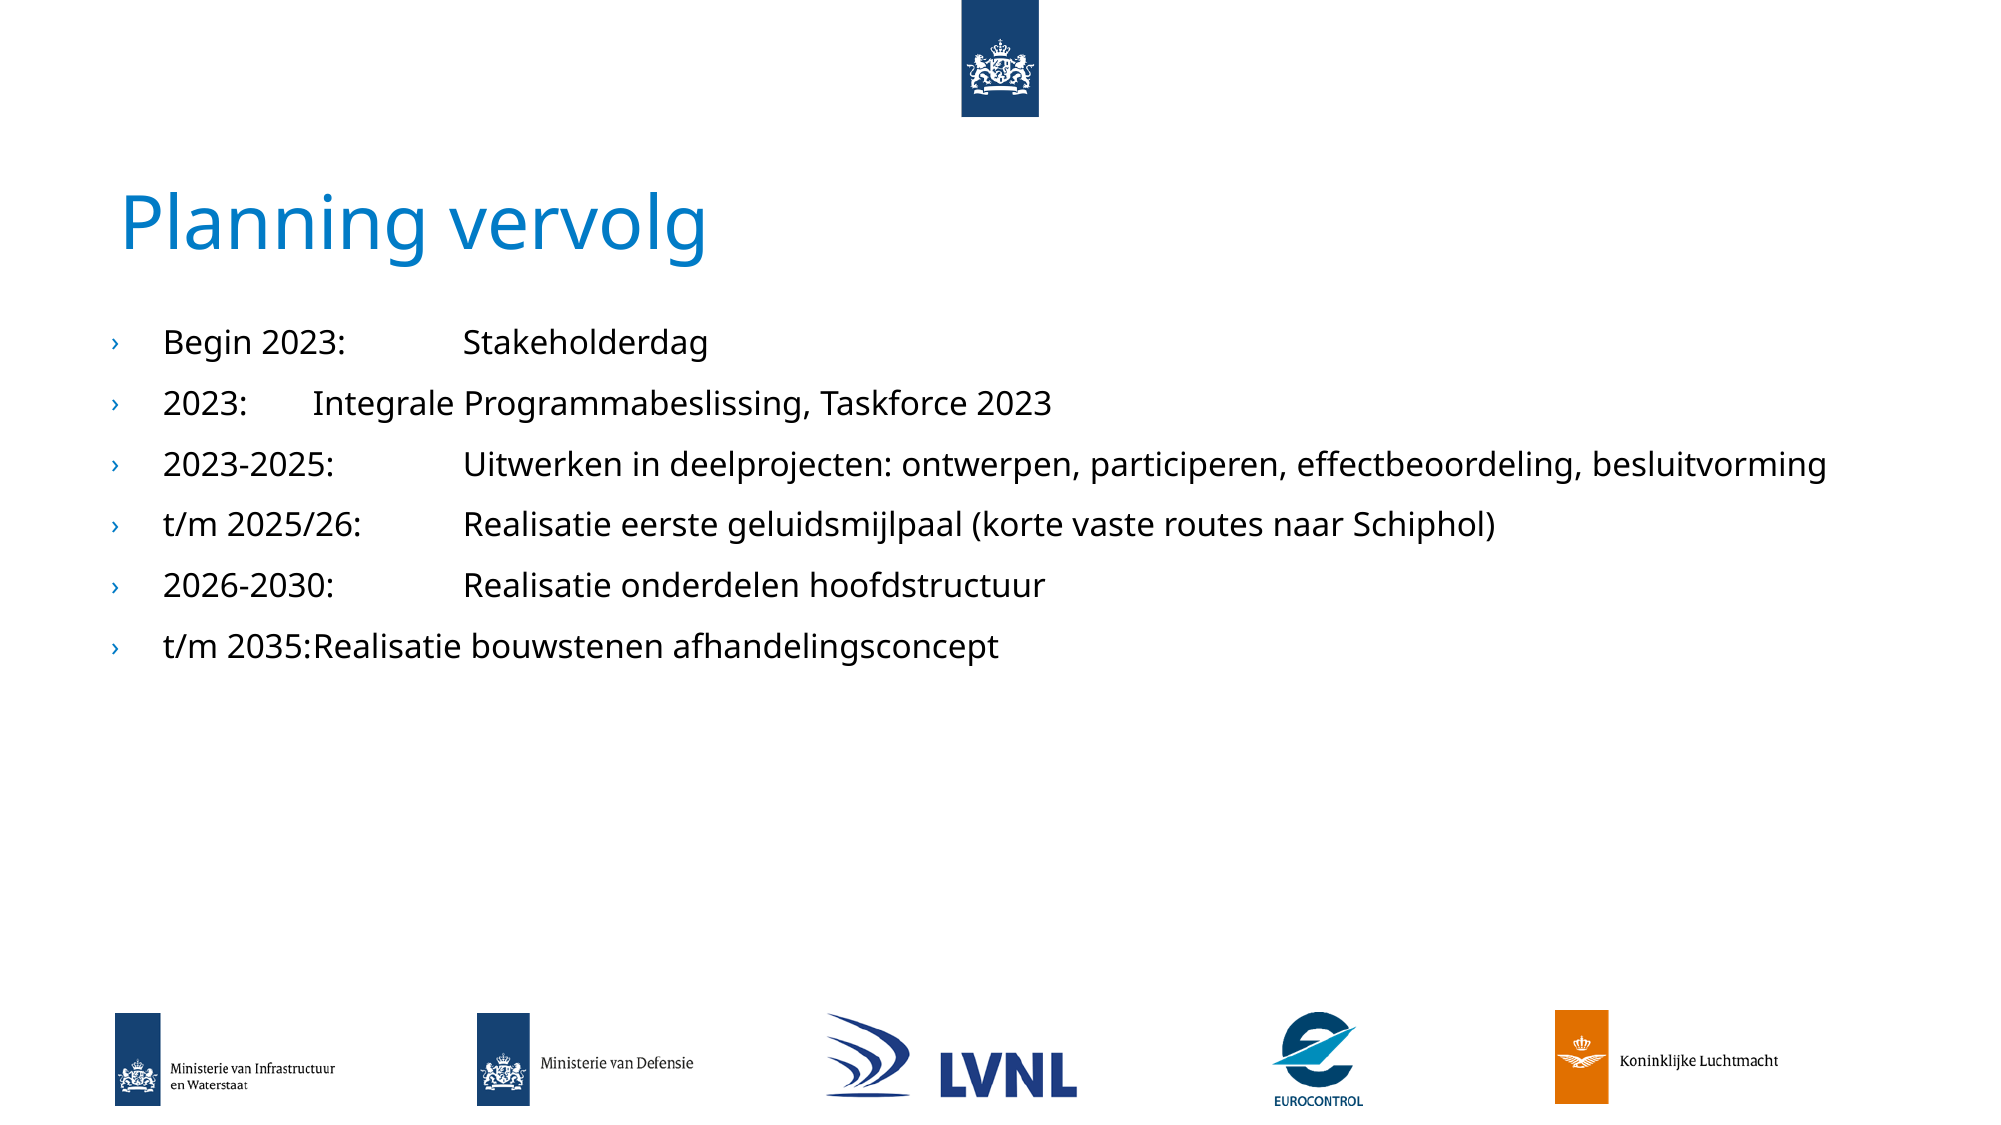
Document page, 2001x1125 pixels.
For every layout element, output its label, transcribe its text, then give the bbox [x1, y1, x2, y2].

picture [103, 1002, 1798, 1112]
picture [924, 0, 1075, 117]
text_box Planning vervolg [104, 117, 1897, 274]
list Begin 2023: Stakeholderdag 2023: Integrale Programmabeslissing, Taskforce 2023 2023-2025: Uitwerken in deelprojecten: ontwerpen, participeren, effectbeoordeling, besluitvorming t/m 2025/26: Realisatie eerste geluidsmijlpaal (korte vaste routes naar Schiphol) 2026-2030: Realisatie onderdelen hoofdstructuur t/m 2035: Realisatie bouwstenen afhandelingsconcept [95, 318, 1959, 934]
